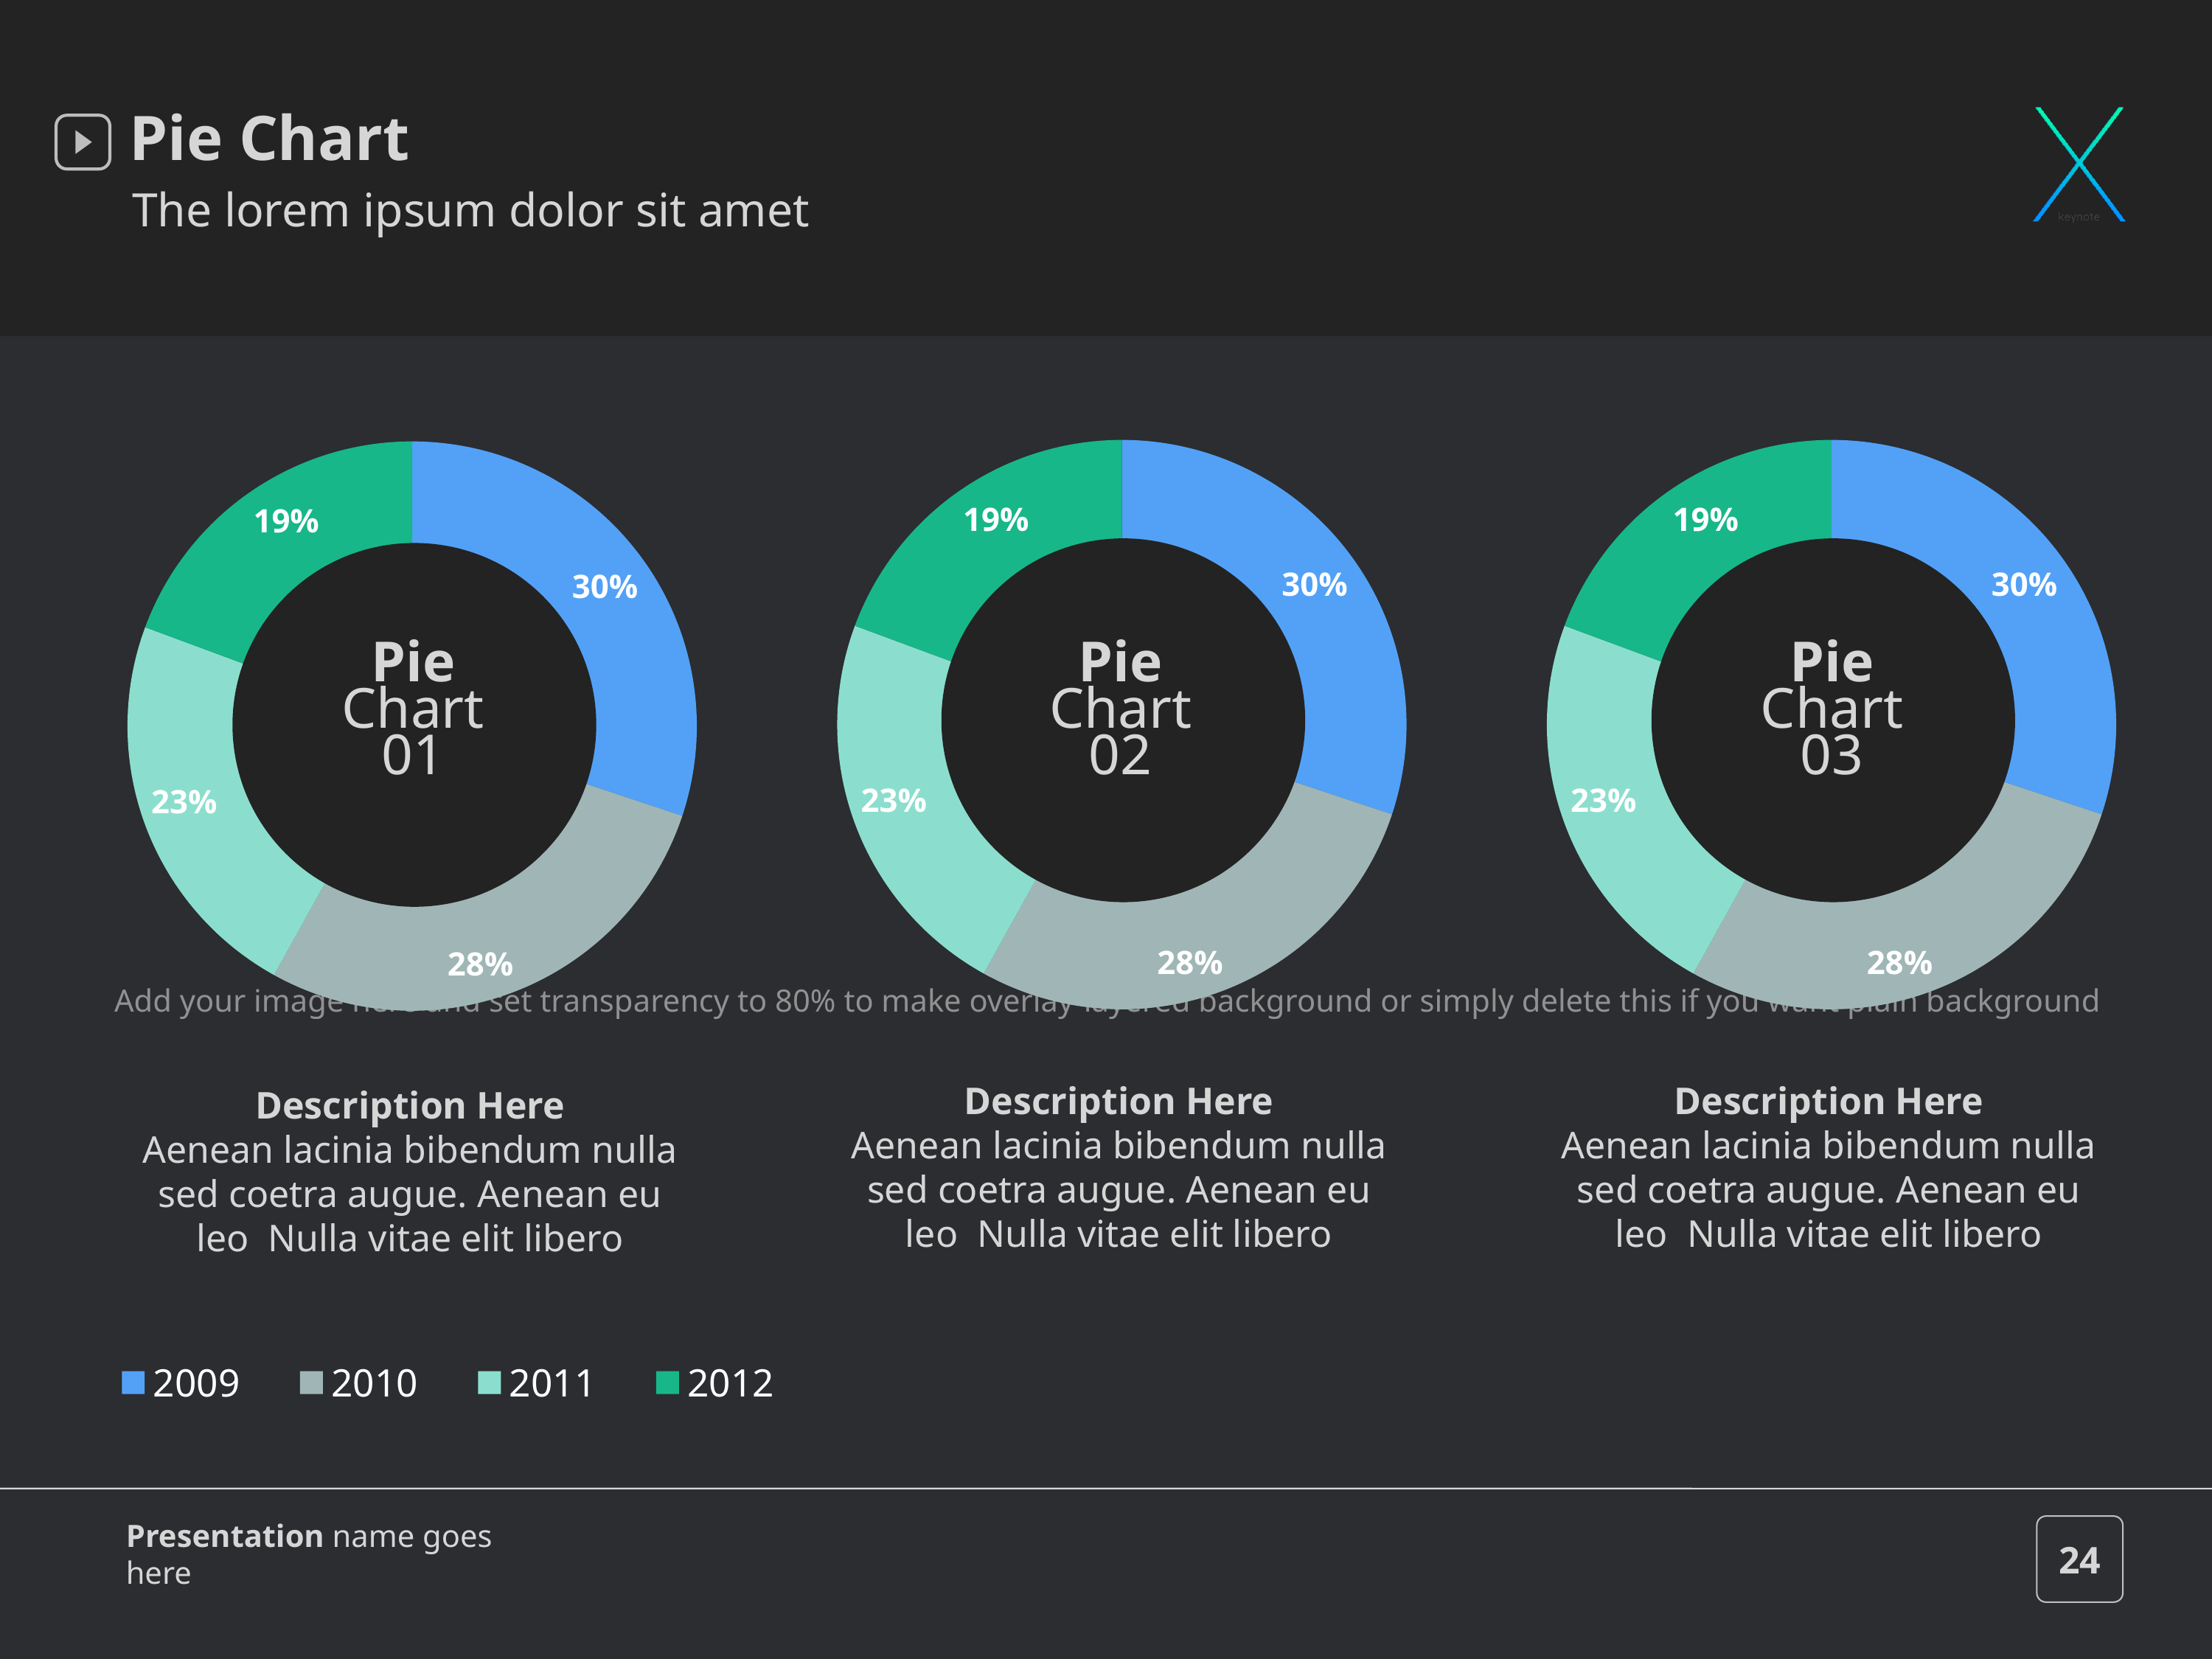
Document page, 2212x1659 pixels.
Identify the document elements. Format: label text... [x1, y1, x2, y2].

text_box 24 [2051, 1527, 2108, 1591]
text_box Description Here Aenean lacinia bibendum nulla sed coetra augue. Aenean eu leo Nulla vitae elit libero [1543, 1150, 2115, 1274]
text_box Description Here Aenean lacinia bibendum nulla sed coetra augue. Aenean eu leo Nulla vitae elit libero [878, 1150, 1405, 1274]
picture [2032, 107, 2126, 223]
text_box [122, 87, 1973, 246]
chart [73, 220, 2212, 1429]
